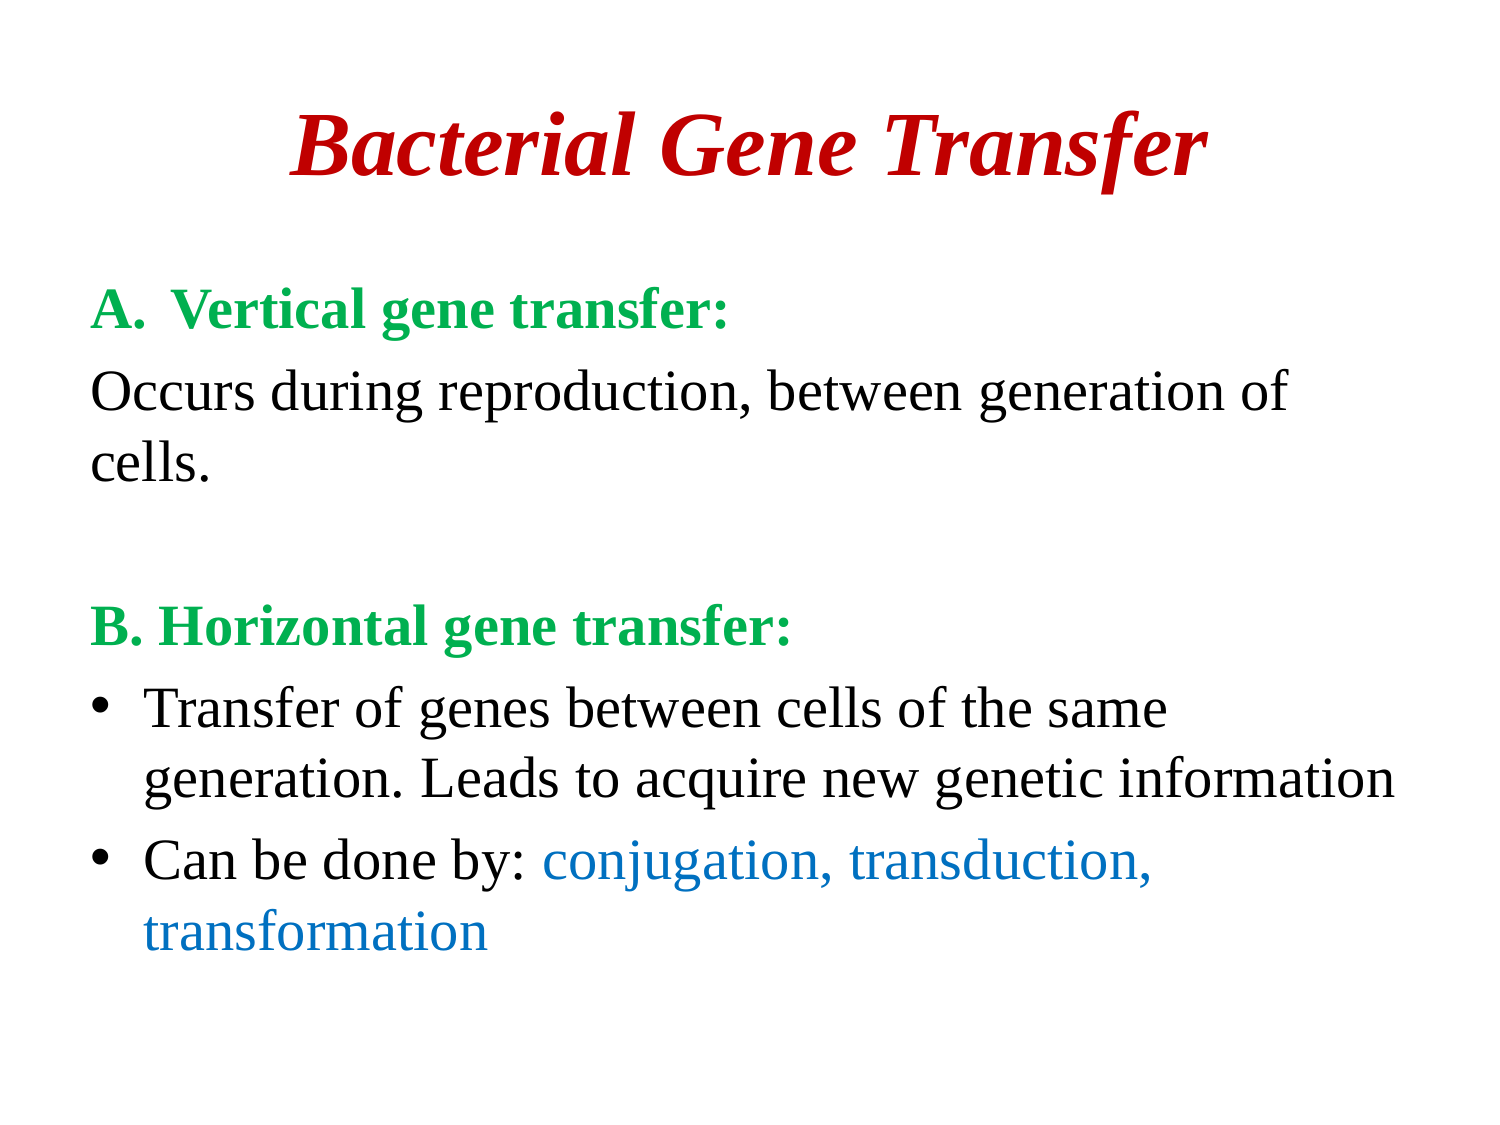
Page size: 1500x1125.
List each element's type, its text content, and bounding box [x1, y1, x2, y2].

list Vertical gene transfer: Occurs during reproduction, between generation of cells. B. Horizontal gene transfer: Transfer of genes between cells of the same generation. Leads to acquire new genetic information Can be done by: conjugation, transduction, transformation [75, 262, 1425, 1005]
title Bacterial Gene Transfer [75, 45, 1425, 233]
